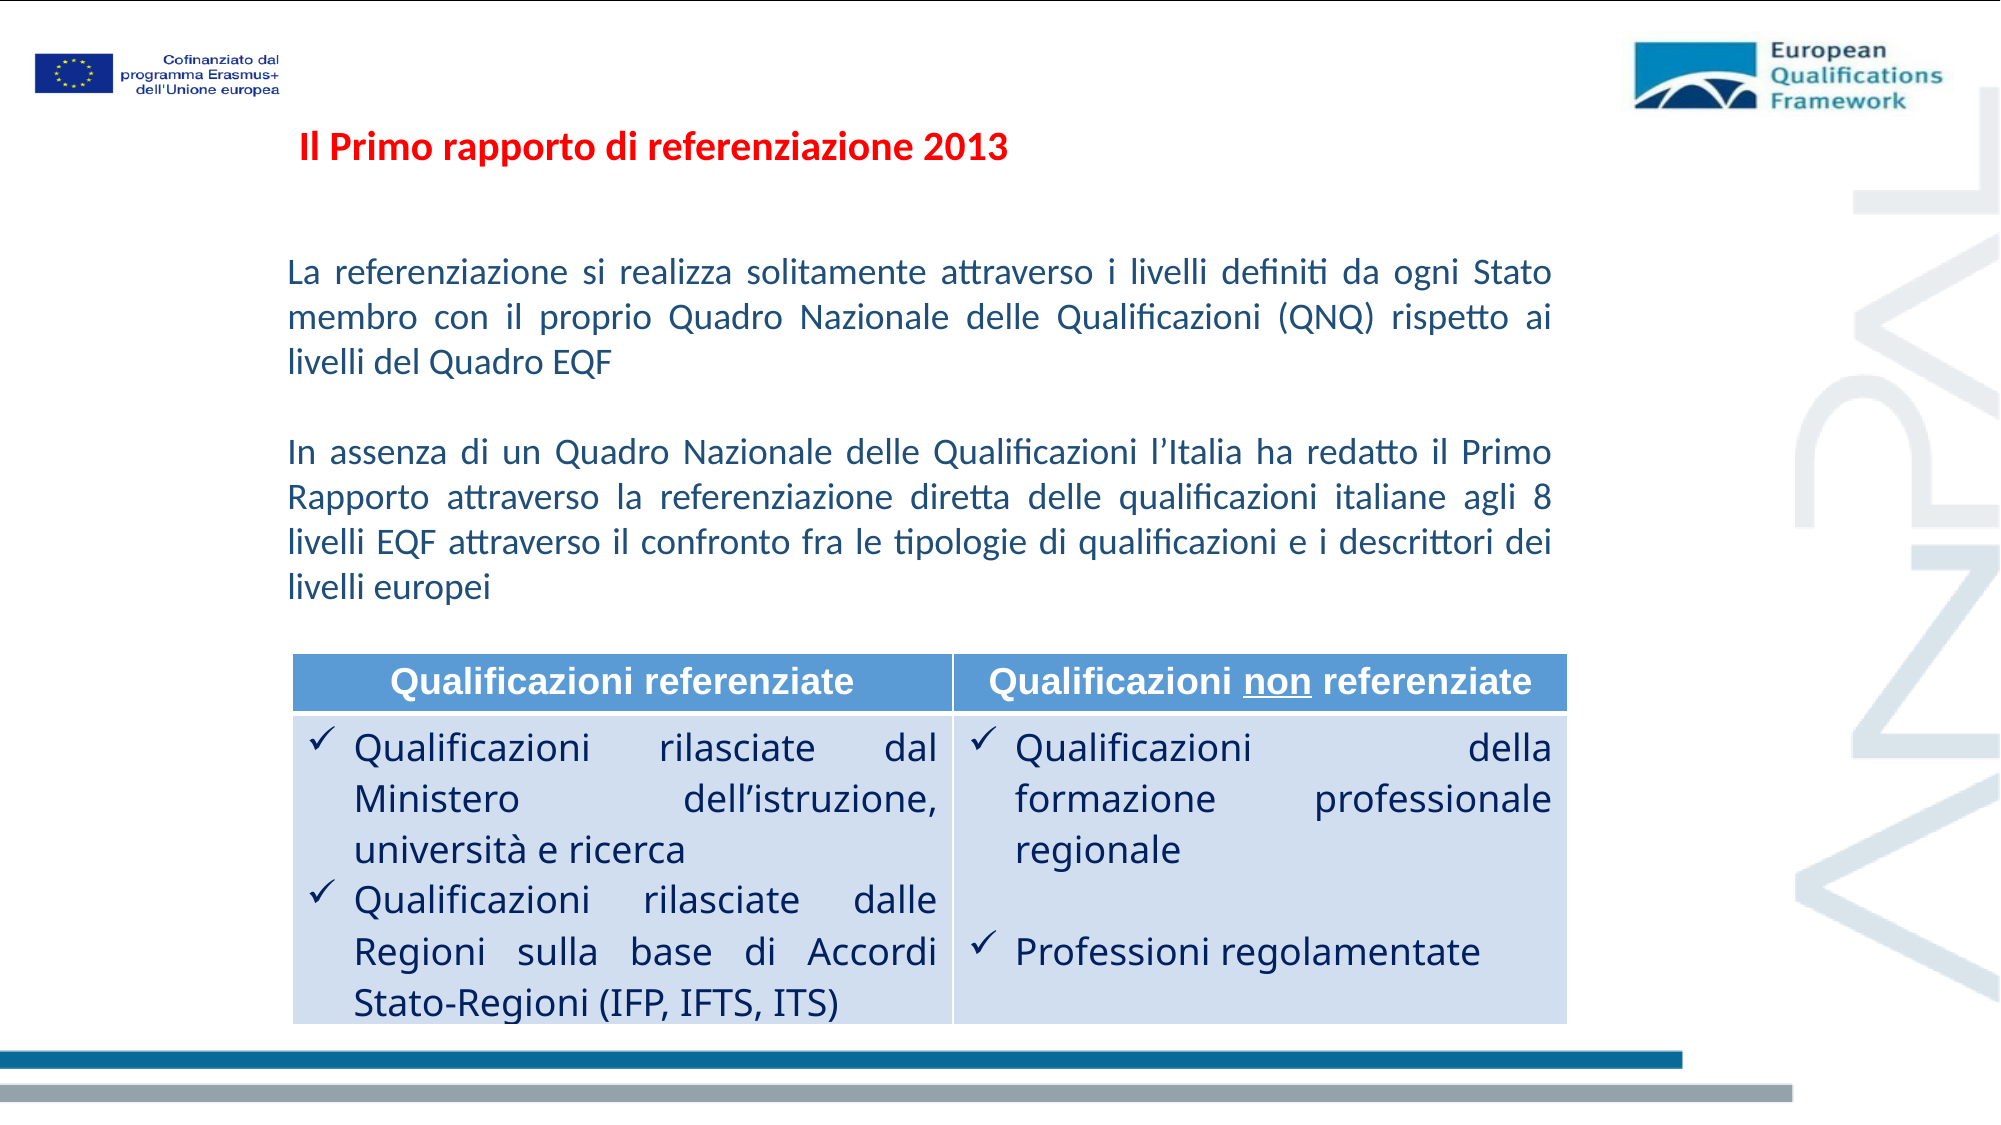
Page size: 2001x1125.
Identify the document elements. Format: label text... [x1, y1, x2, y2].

picture [0, 0, 2001, 1125]
table_header Qualificazioni referenziate [293, 654, 952, 711]
table_cell Qualificazioni rilasciate dal Ministero dell’istruzione, università e ricerca Qualificazioni rilasciate dalle Regioni sulla base di Accordi Stato-Regioni (IFP, IFTS, ITS) [293, 716, 952, 1024]
text_box Il Primo rapporto di referenziazione 2013 [284, 111, 1024, 177]
text_box La referenziazione si realizza solitamente attraverso i livelli definiti da ogni Stato membro con il proprio Quadro Nazionale delle Qualificazioni (QNQ) rispetto ai livelli del Quadro EQF In assenza di un Quadro Nazionale delle Qualificazioni l’Italia ha redatto il Primo Rapporto attraverso la referenziazione diretta delle qualificazioni italiane agli 8 livelli EQF attraverso il confronto fra le tipologie di qualificazioni e i descrittori dei livelli europei [272, 239, 1568, 615]
table_header Qualificazioni non referenziate [954, 654, 1567, 711]
table_cell Qualificazioni della formazione professionale regionale Professioni regolamentate [954, 716, 1567, 1024]
